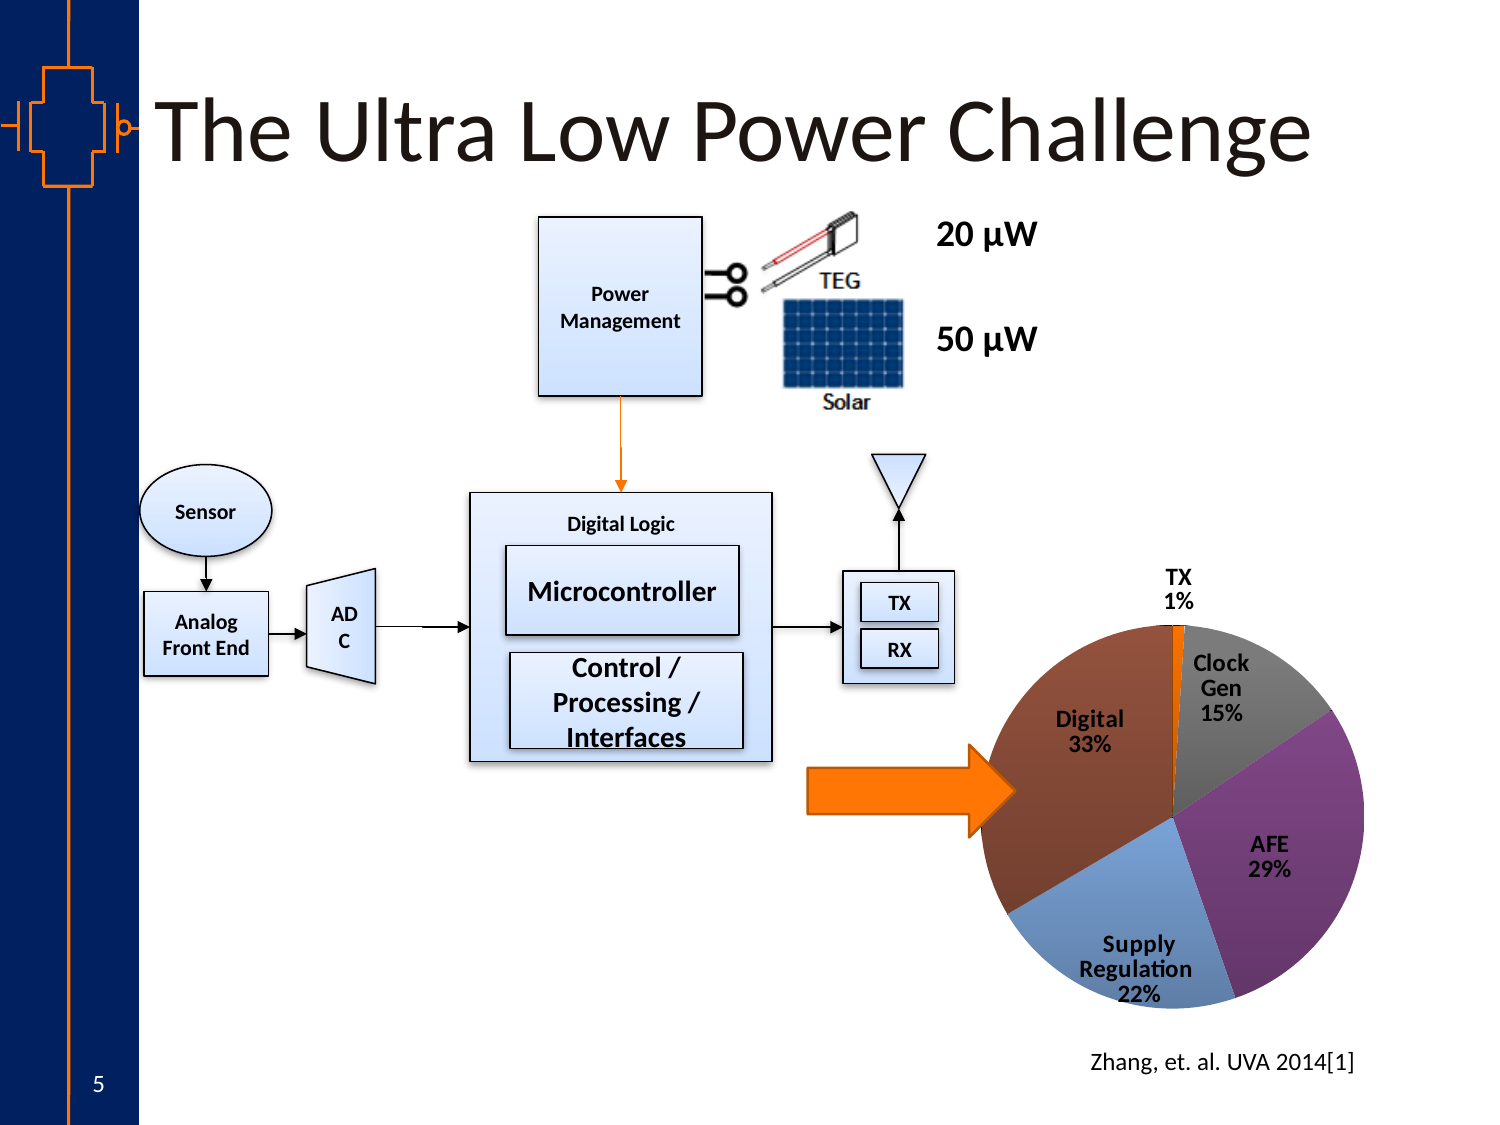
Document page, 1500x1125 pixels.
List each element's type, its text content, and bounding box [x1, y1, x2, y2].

text_box 20 μW [921, 201, 1053, 262]
text_box ADC [305, 567, 377, 685]
text_box Power Management [538, 216, 693, 397]
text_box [864, 555, 1470, 1096]
text_box Analog Front End [143, 591, 269, 677]
slide_number 5 [77, 1052, 140, 1113]
text_box Control / Processing / Interfaces [509, 652, 744, 749]
text_box Microcontroller [505, 545, 740, 636]
picture [704, 210, 916, 418]
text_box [842, 570, 853, 684]
text_box [806, 766, 853, 816]
text_box Sensor [138, 463, 273, 558]
text_box 50 μW [921, 306, 1053, 366]
title The Ultra Low Power Challenge [139, 0, 1500, 188]
text_box [871, 453, 927, 509]
text_box Digital Logic [469, 492, 773, 762]
